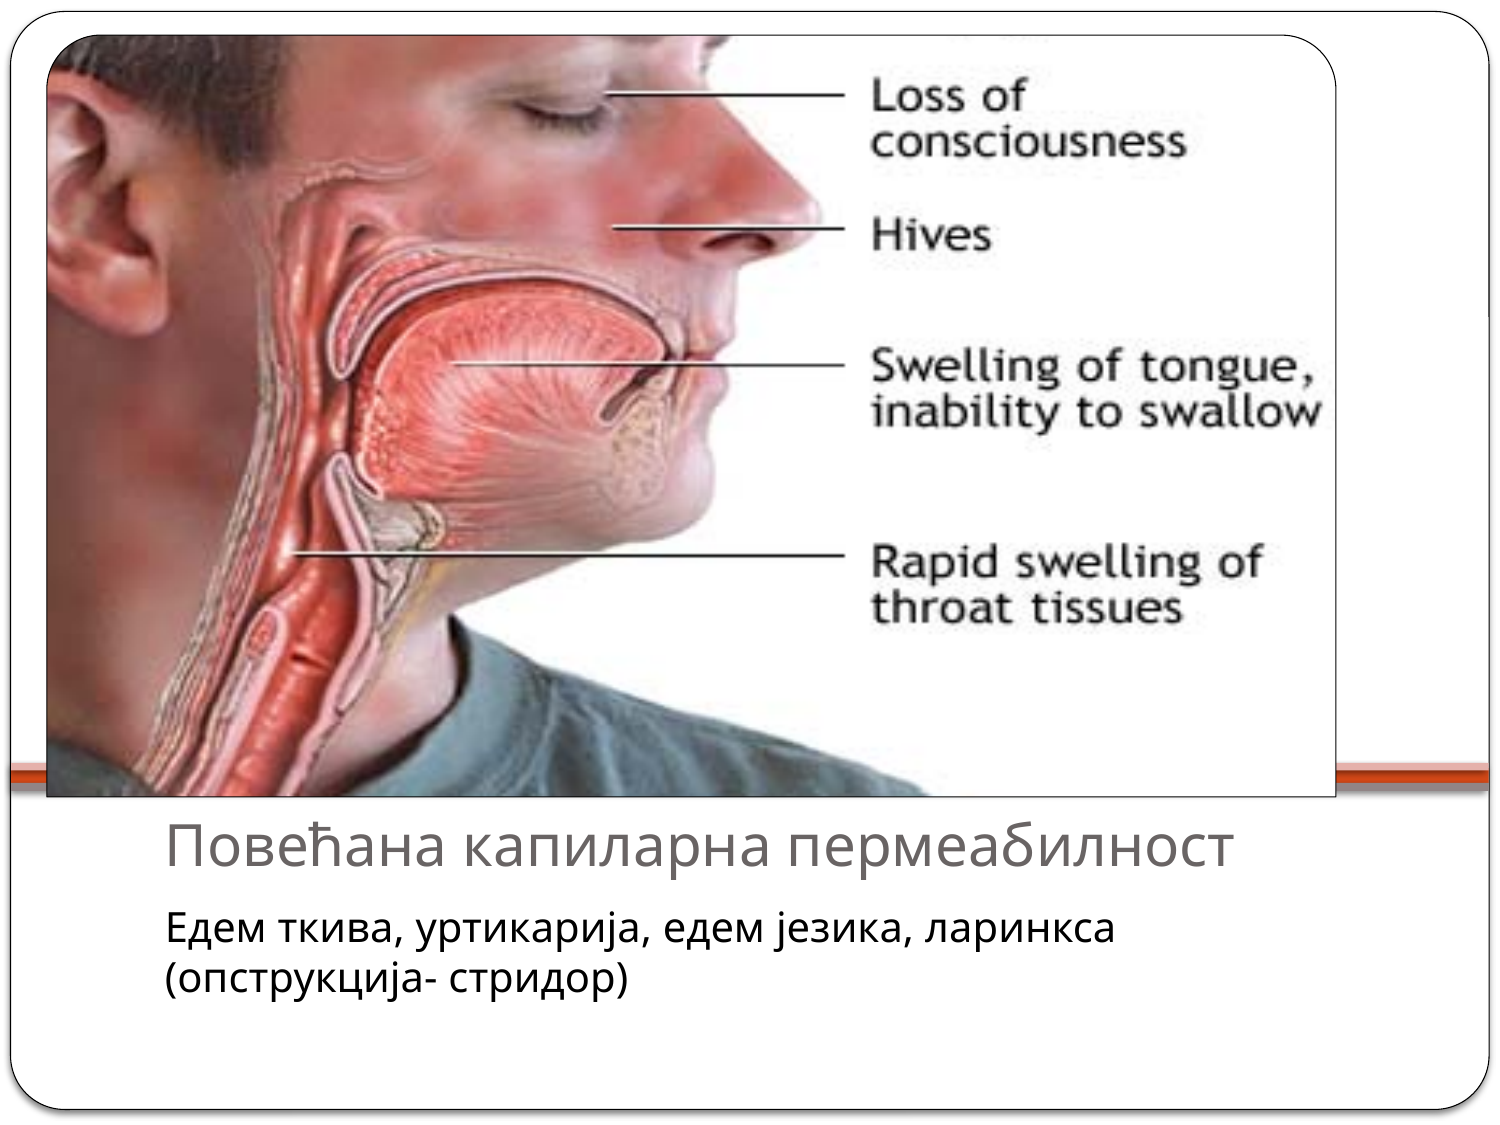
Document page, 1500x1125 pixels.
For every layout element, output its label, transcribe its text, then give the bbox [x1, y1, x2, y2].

title Повећана капиларна пермеабилност [150, 803, 1350, 890]
picture [46, 34, 1337, 798]
list Едем ткива, уртикарија, едем језика, ларинкса (опструкција- стридор) [150, 893, 1350, 1006]
